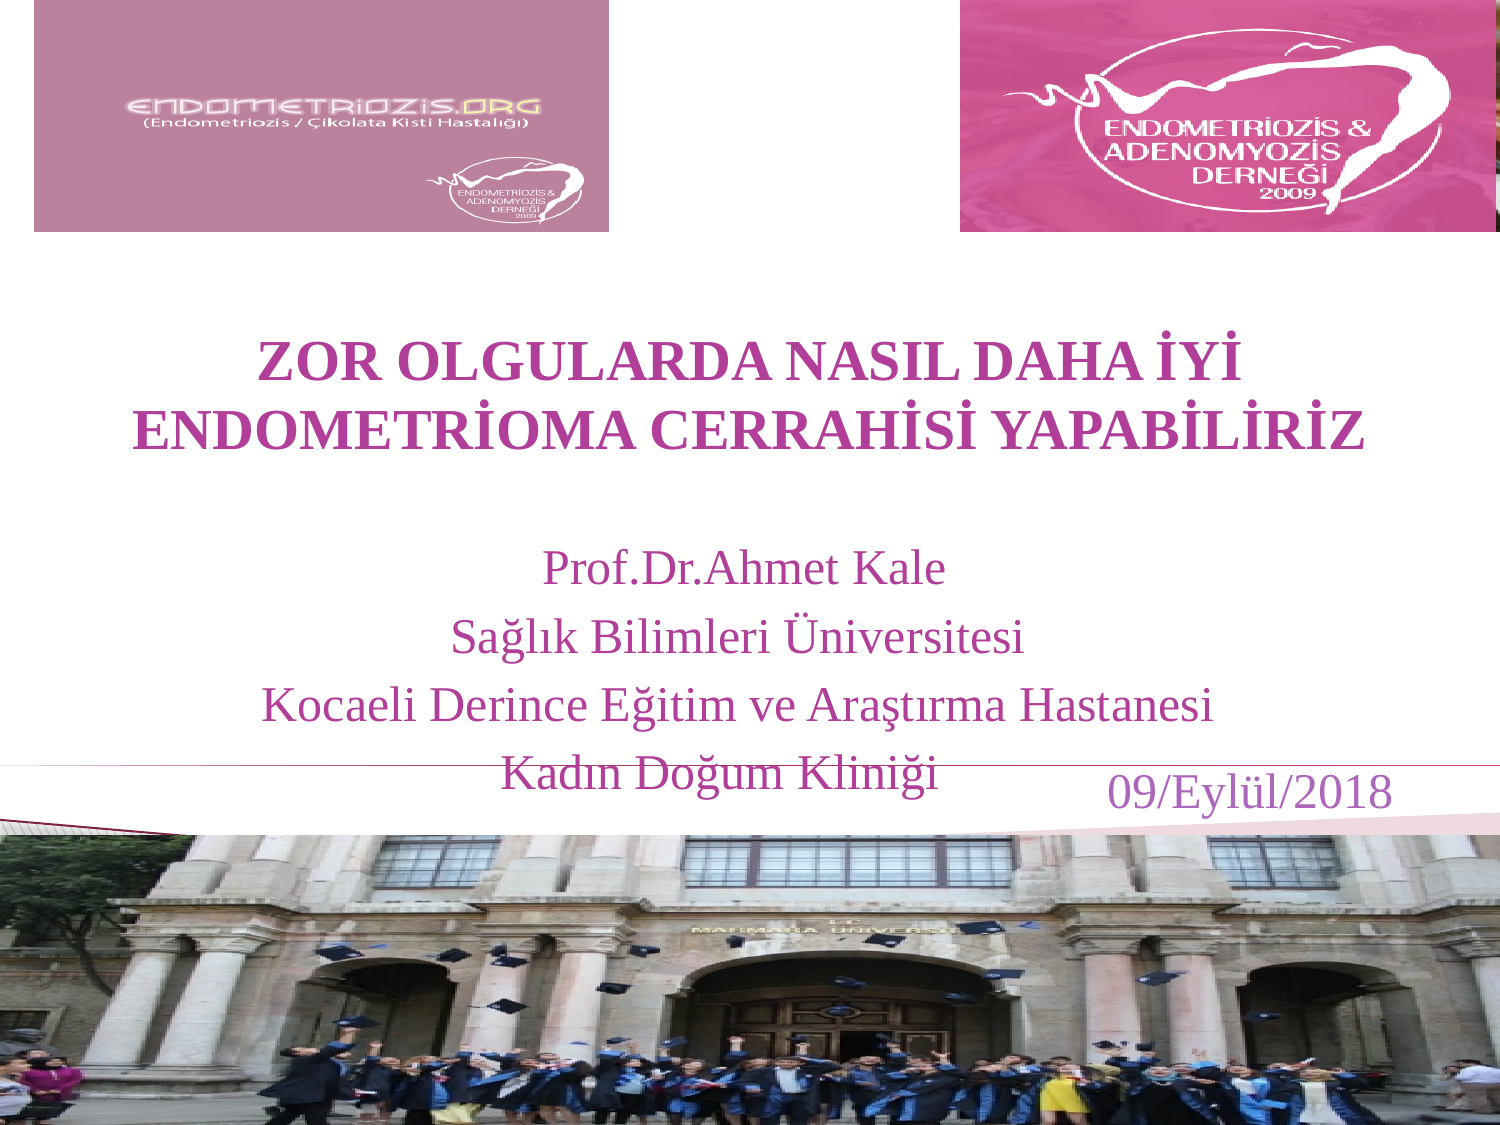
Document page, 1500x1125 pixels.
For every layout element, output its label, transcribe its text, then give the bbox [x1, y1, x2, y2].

text_box 09/Eylül/2018 [1092, 751, 1500, 827]
title ZOR OLGULARDA NASIL DAHA İYİ ENDOMETRİOMA CERRAHİSİ YAPABİLİRİZ [112, 246, 1388, 469]
picture [33, 0, 609, 232]
picture [960, 0, 1500, 232]
subtitle Prof.Dr.Ahmet Kale Sağlık Bilimleri Üniversitesi Kocaeli Derince Eğitim ve Araştırma Hastanesi Kadın Doğum Kliniği [112, 527, 1388, 821]
picture [0, 835, 1500, 1125]
